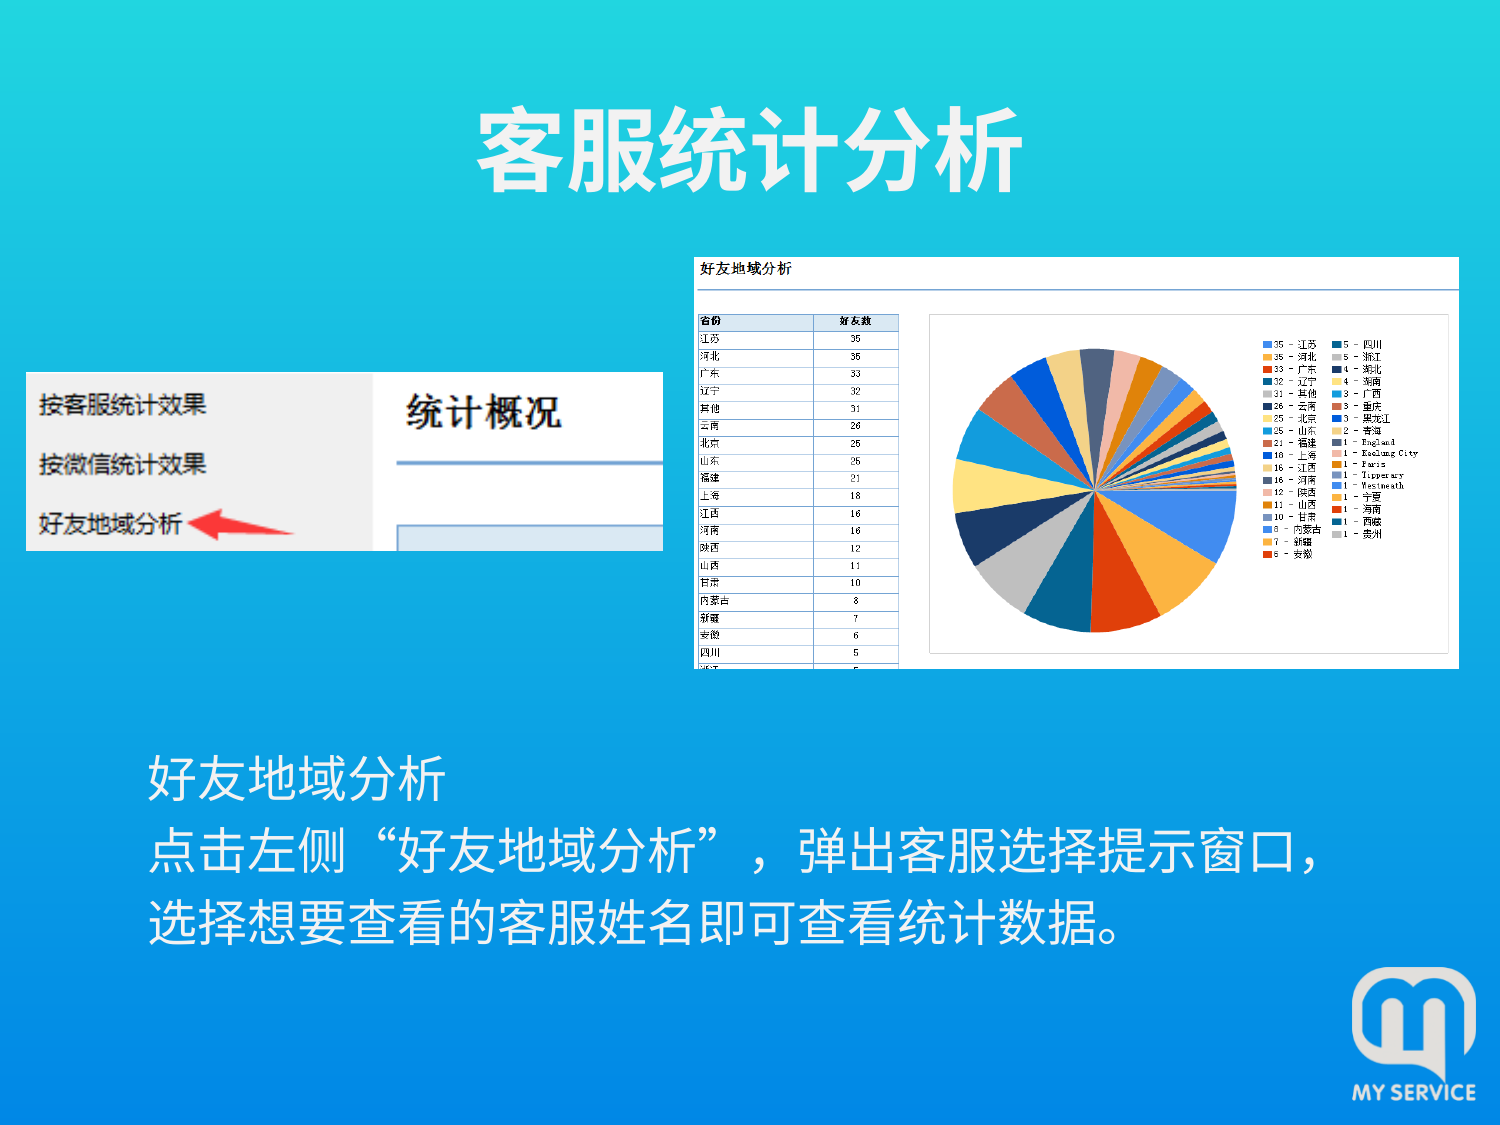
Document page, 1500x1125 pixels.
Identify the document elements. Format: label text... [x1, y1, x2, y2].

text_box 客服统计分析 [74, 42, 1425, 231]
picture [0, 256, 1500, 668]
picture [1352, 967, 1476, 1107]
text_box 好友地域分析 点击左侧“好友地域分析”，弹出客服选择提示窗口，选择想要查看的客服姓名即可查看统计数据。 [132, 728, 1321, 959]
